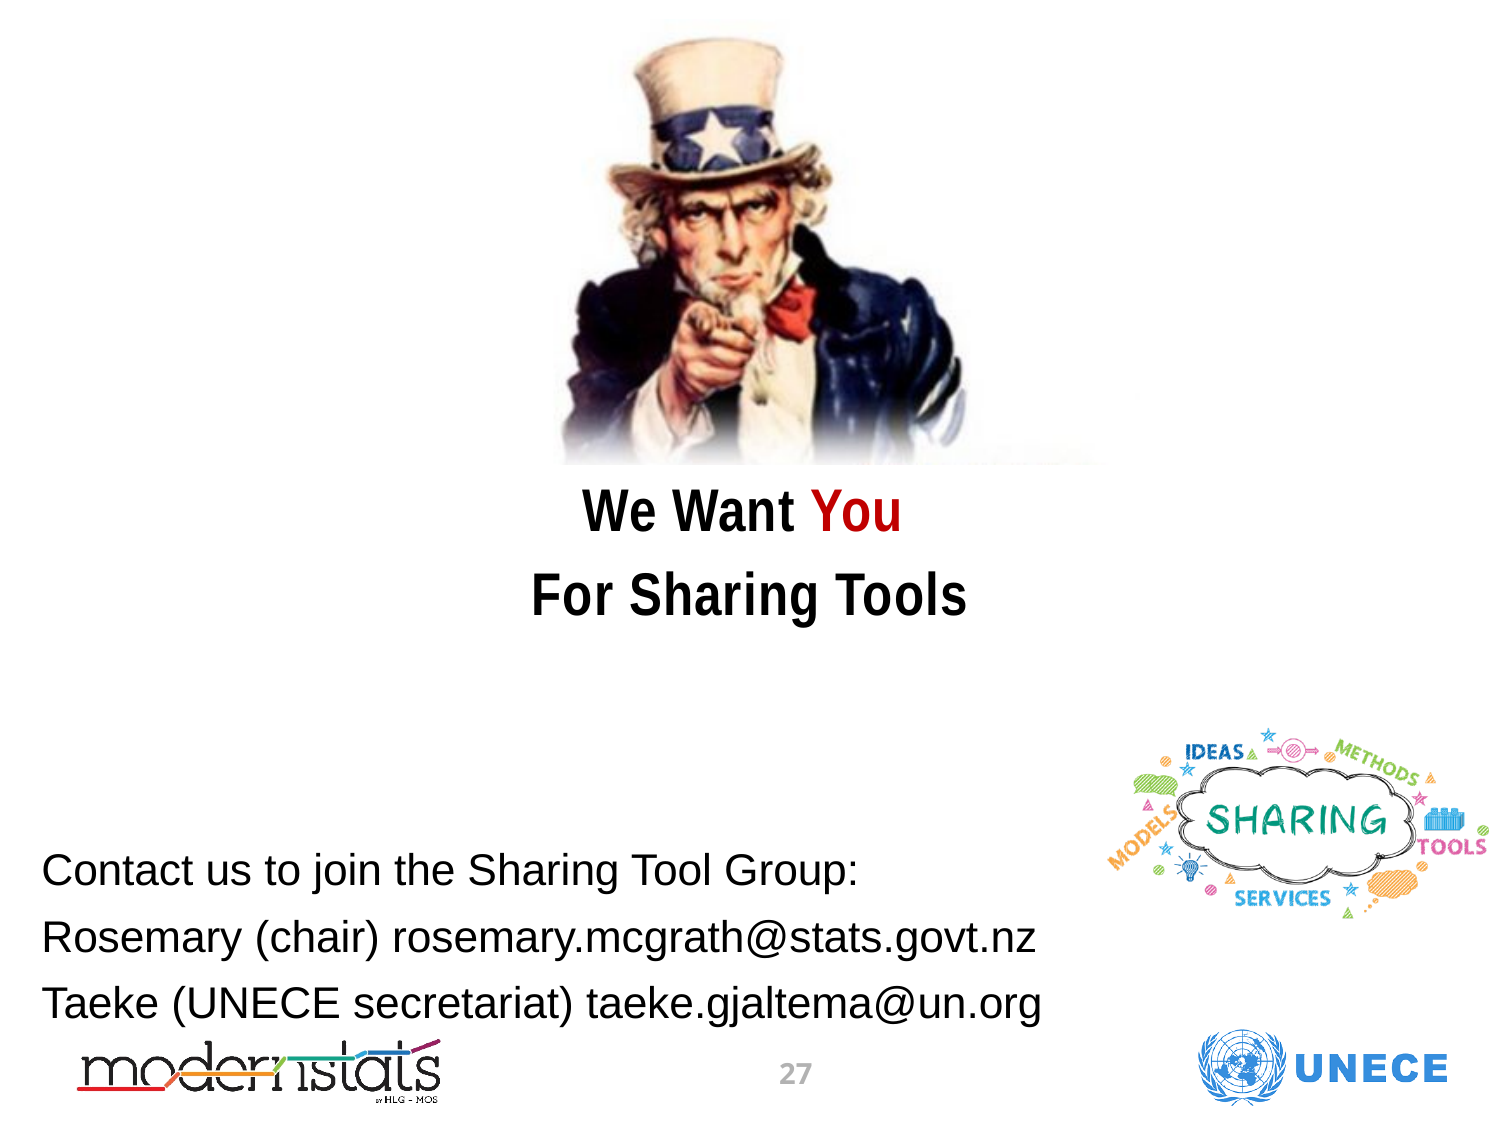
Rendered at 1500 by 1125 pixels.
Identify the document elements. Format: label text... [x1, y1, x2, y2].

slide_number 27 [490, 1045, 828, 1105]
picture [359, 18, 1141, 465]
picture [1092, 727, 1500, 922]
list We Want You For Sharing Tools Contact us to join the Sharing Tool Group: Rosemary (chair) rosemary.mcgrath@stats.govt.nz Taeke (UNECE secretariat) taeke.gjaltema@un.org [41, 479, 1459, 1030]
picture [76, 1034, 441, 1106]
picture [1198, 1030, 1447, 1106]
